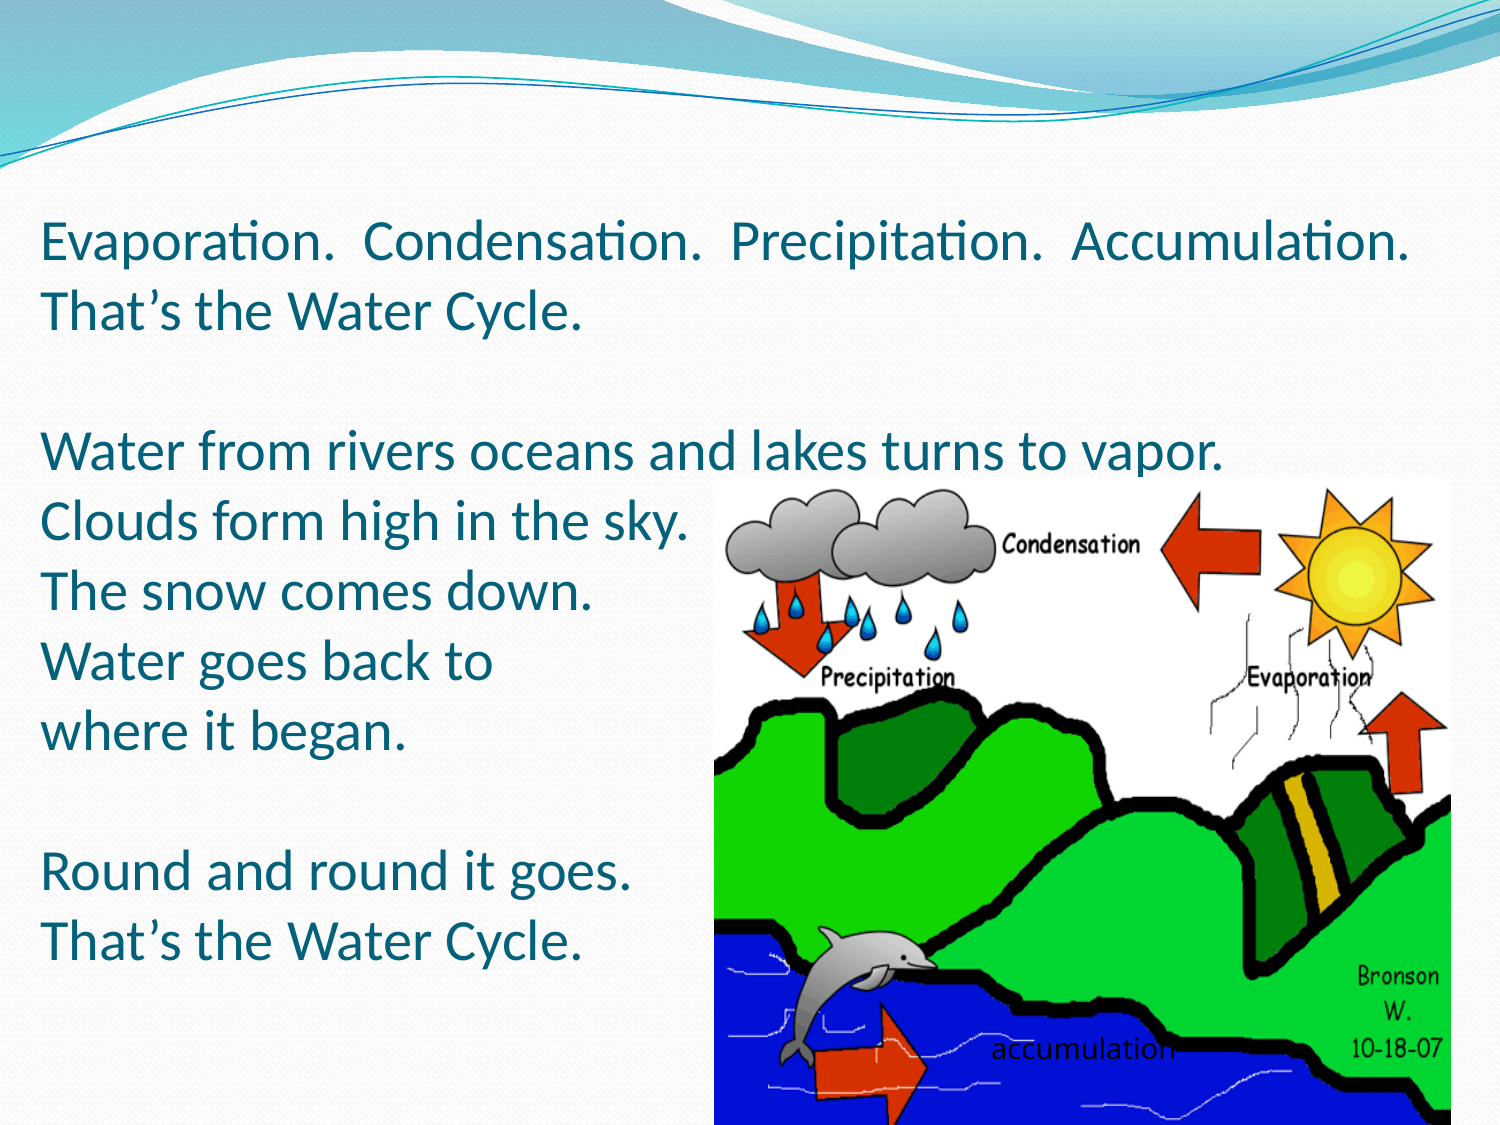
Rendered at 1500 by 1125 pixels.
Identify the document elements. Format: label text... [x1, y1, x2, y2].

picture [714, 477, 1451, 1125]
title Evaporation. Condensation. Precipitation. Accumulation. That’s the Water Cycle. Water from rivers oceans and lakes turns to vapor. Clouds form high in the sky. The snow comes down. Water goes back to where it began. Round and round it goes. That’s the Water Cycle. [40, 115, 1500, 973]
